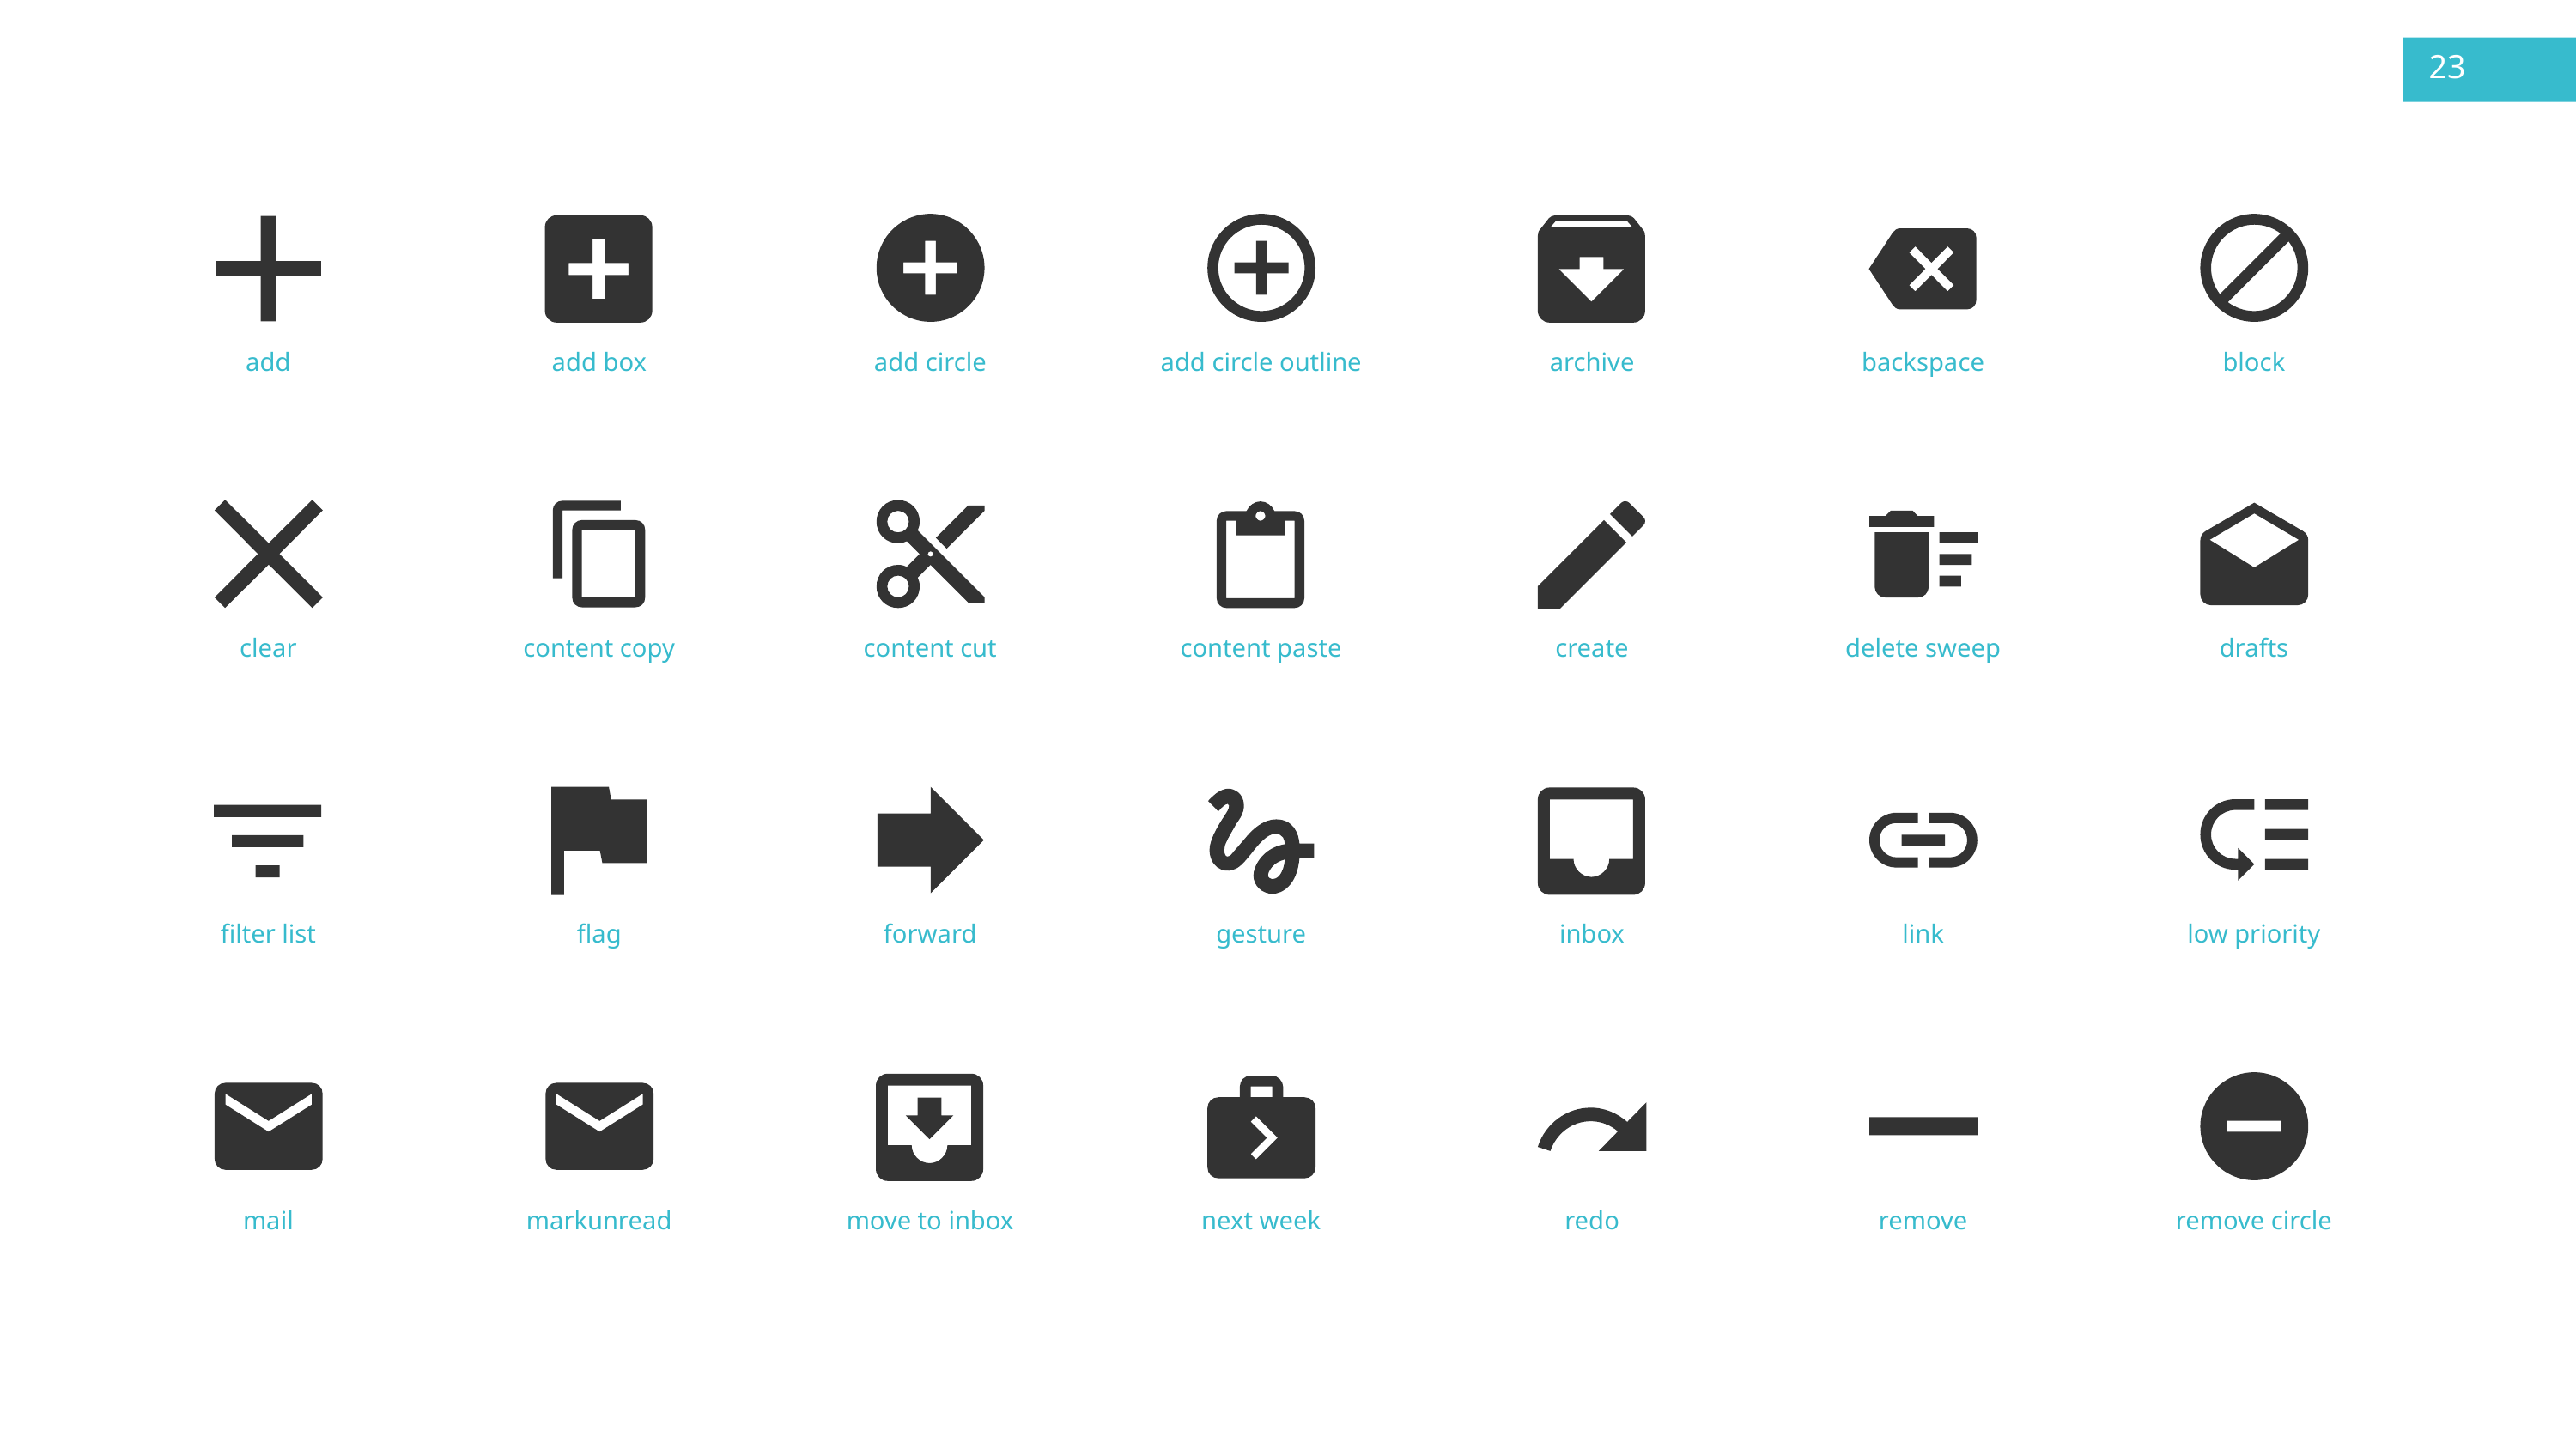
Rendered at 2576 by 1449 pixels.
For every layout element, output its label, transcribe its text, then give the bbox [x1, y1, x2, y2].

text_box forward [750, 912, 1082, 955]
text_box [255, 865, 280, 878]
text_box [1869, 1117, 1978, 1136]
text_box [876, 500, 985, 609]
text_box link [1744, 912, 2075, 955]
text_box [876, 1073, 984, 1181]
text_box [214, 1082, 323, 1170]
text_box [1869, 510, 1935, 527]
text_box [2264, 828, 2309, 840]
text_box clear [89, 626, 420, 669]
text_box gesture [1082, 912, 1413, 955]
text_box [1207, 788, 1315, 894]
text_box add circle outline [1082, 339, 1413, 383]
text_box [1537, 215, 1645, 323]
text_box redo [1413, 1197, 1744, 1241]
text_box [1939, 575, 1961, 587]
text_box add box [420, 339, 750, 383]
text_box [2264, 799, 2309, 810]
text_box [1216, 501, 1305, 609]
text_box mail [89, 1197, 420, 1241]
text_box backspace [1744, 339, 2075, 383]
text_box [876, 214, 985, 322]
text_box [1874, 532, 1929, 598]
text_box drafts [2075, 626, 2433, 669]
text_box low priority [2075, 912, 2433, 955]
slide_number 23 [2415, 35, 2502, 100]
text_box [2200, 1072, 2309, 1180]
text_box move to inbox [750, 1197, 1082, 1241]
text_box remove [1744, 1197, 2075, 1241]
text_box [1869, 812, 1918, 868]
text_box [214, 804, 322, 817]
text_box [214, 500, 323, 609]
text_box content copy [420, 626, 750, 669]
text_box [2200, 799, 2255, 881]
text_box inbox [1413, 912, 1744, 955]
text_box remove circle [2075, 1197, 2433, 1241]
text_box [551, 786, 647, 895]
text_box [232, 834, 304, 847]
text_box [1868, 228, 1977, 310]
text_box [1929, 812, 1978, 868]
text_box create [1413, 626, 1744, 669]
text_box [1207, 1076, 1316, 1179]
text_box [572, 519, 646, 608]
text_box delete sweep [1744, 626, 2075, 669]
text_box [1537, 787, 1645, 895]
text_box [2264, 858, 2309, 870]
text_box next week [1082, 1197, 1413, 1241]
text_box [1537, 1102, 1647, 1151]
text_box add circle [750, 339, 1082, 383]
text_box [1939, 554, 1972, 566]
text_box [1939, 532, 1978, 543]
text_box block [2075, 339, 2433, 383]
text_box [1537, 519, 1627, 609]
text_box [2200, 502, 2309, 606]
text_box content paste [1082, 626, 1413, 669]
text_box [1901, 834, 1946, 846]
text_box filter list [89, 912, 420, 955]
text_box [1609, 500, 1645, 537]
text_box [544, 215, 653, 323]
text_box [1207, 214, 1316, 322]
text_box flag [420, 912, 750, 955]
text_box markunread [420, 1197, 750, 1241]
text_box [877, 786, 984, 894]
text_box content cut [750, 626, 1082, 669]
text_box archive [1413, 339, 1744, 383]
text_box add [89, 339, 420, 383]
text_box [216, 215, 321, 322]
text_box [552, 500, 621, 579]
text_box [545, 1082, 654, 1170]
text_box [2200, 214, 2309, 322]
